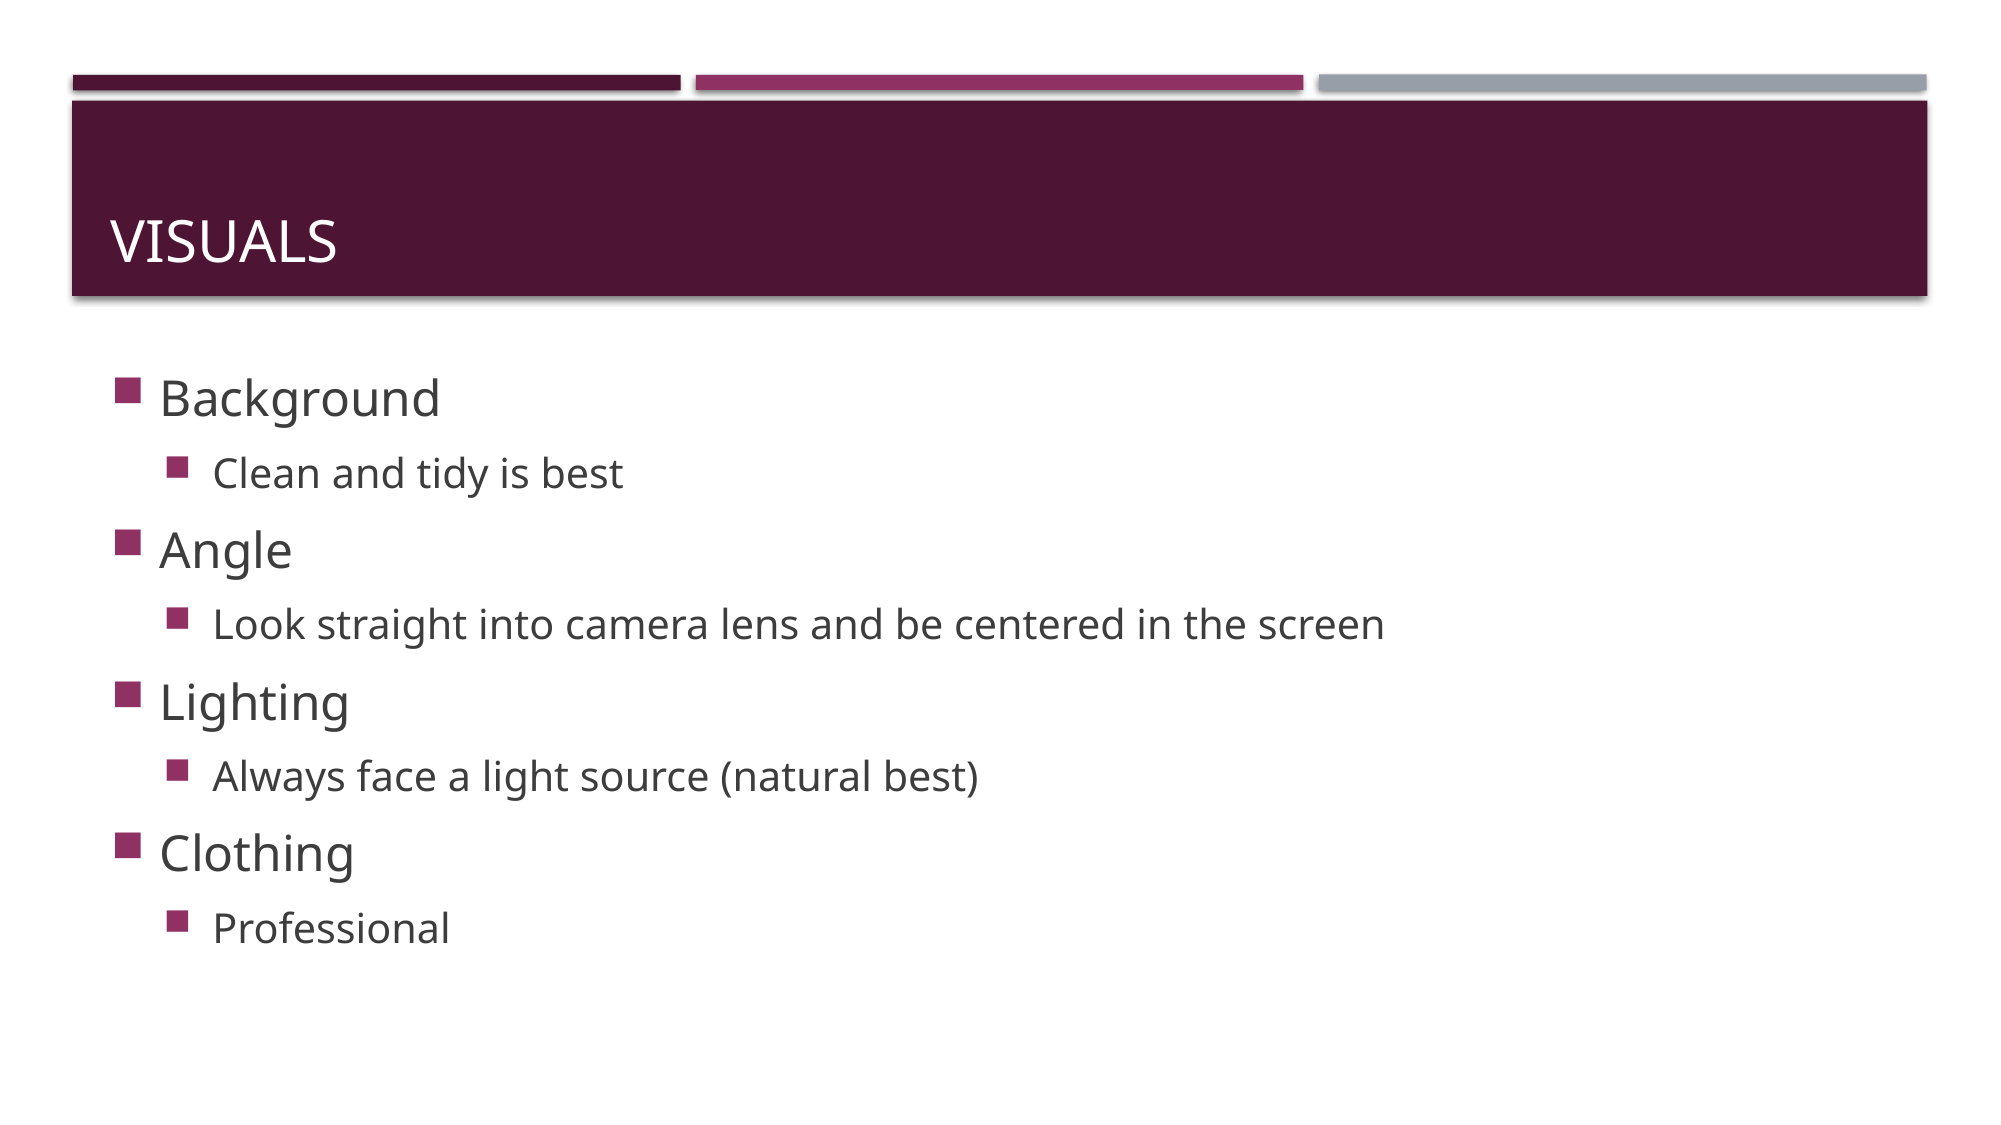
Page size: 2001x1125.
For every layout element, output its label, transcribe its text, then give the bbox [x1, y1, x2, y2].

list Background Clean and tidy is best Angle Look straight into camera lens and be centered in the screen Lighting Always face a light source (natural best) Clothing Professional [95, 357, 1905, 962]
title Visuals [95, 115, 1905, 282]
